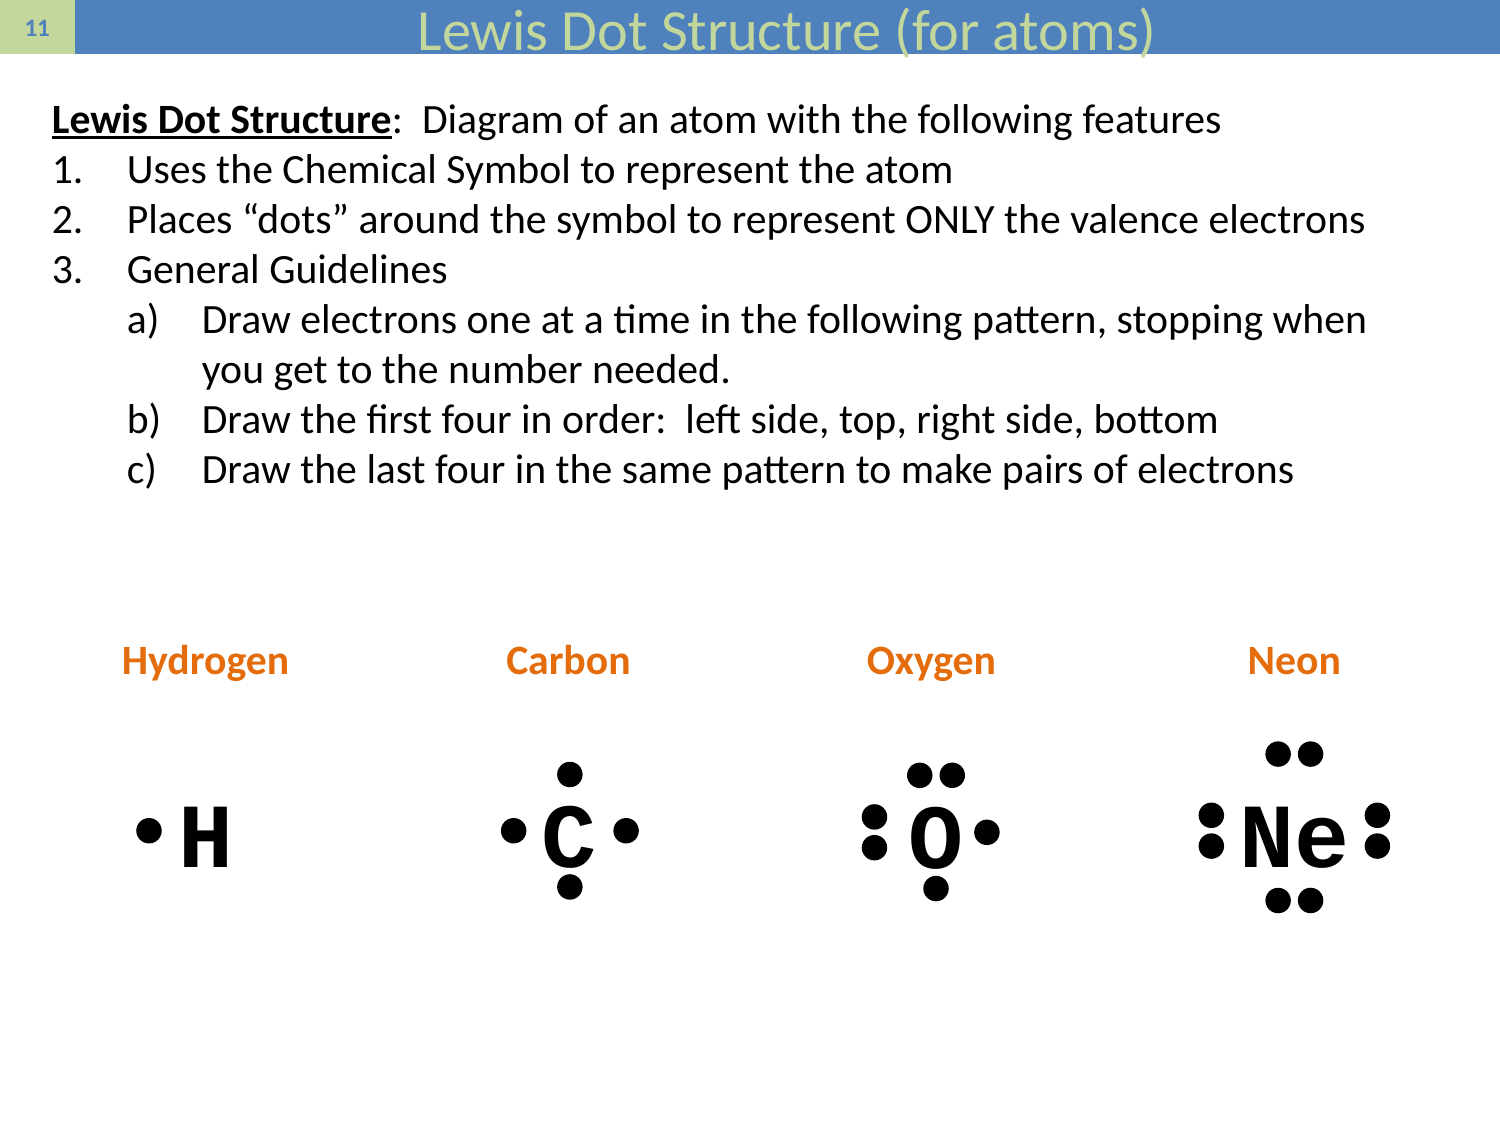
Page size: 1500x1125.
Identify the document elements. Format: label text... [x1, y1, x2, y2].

text_box [1196, 800, 1227, 831]
text_box [555, 872, 585, 902]
text_box [611, 815, 641, 846]
text_box [904, 760, 935, 791]
text_box [1362, 831, 1393, 861]
text_box [498, 815, 529, 846]
text_box [1263, 739, 1293, 769]
text_box [1295, 739, 1326, 769]
text_box Hydrogen [48, 625, 363, 691]
text_box [937, 760, 968, 791]
text_box [134, 815, 164, 846]
text_box [859, 802, 890, 832]
text_box Lewis Dot Structure: Diagram of an atom with the following features Uses the Chemical Symbol to represent the atom Places “dots” around the symbol to represent ONLY the valence electrons General Guidelines Draw electrons one at a time in the following pattern, stopping when you get to the number needed. Draw the first four in order: left side, top, right side, bottom Draw the last four in the same pattern to make pairs of electrons [37, 84, 1427, 500]
text_box [1362, 800, 1393, 831]
text_box [859, 832, 890, 863]
text_box H [163, 785, 249, 876]
text_box [1196, 831, 1227, 861]
text_box [555, 759, 585, 790]
text_box [972, 817, 1002, 848]
text_box Neon [1137, 625, 1452, 691]
text_box C [526, 785, 611, 876]
text_box [1263, 885, 1293, 916]
text_box [921, 873, 951, 904]
text_box [1295, 885, 1326, 916]
text_box Carbon [411, 625, 726, 691]
text_box Oxygen [774, 625, 1089, 691]
text_box O [893, 787, 979, 878]
text_box Ne [1235, 785, 1354, 876]
title Lewis Dot Structure (for atoms) [75, 0, 1500, 54]
